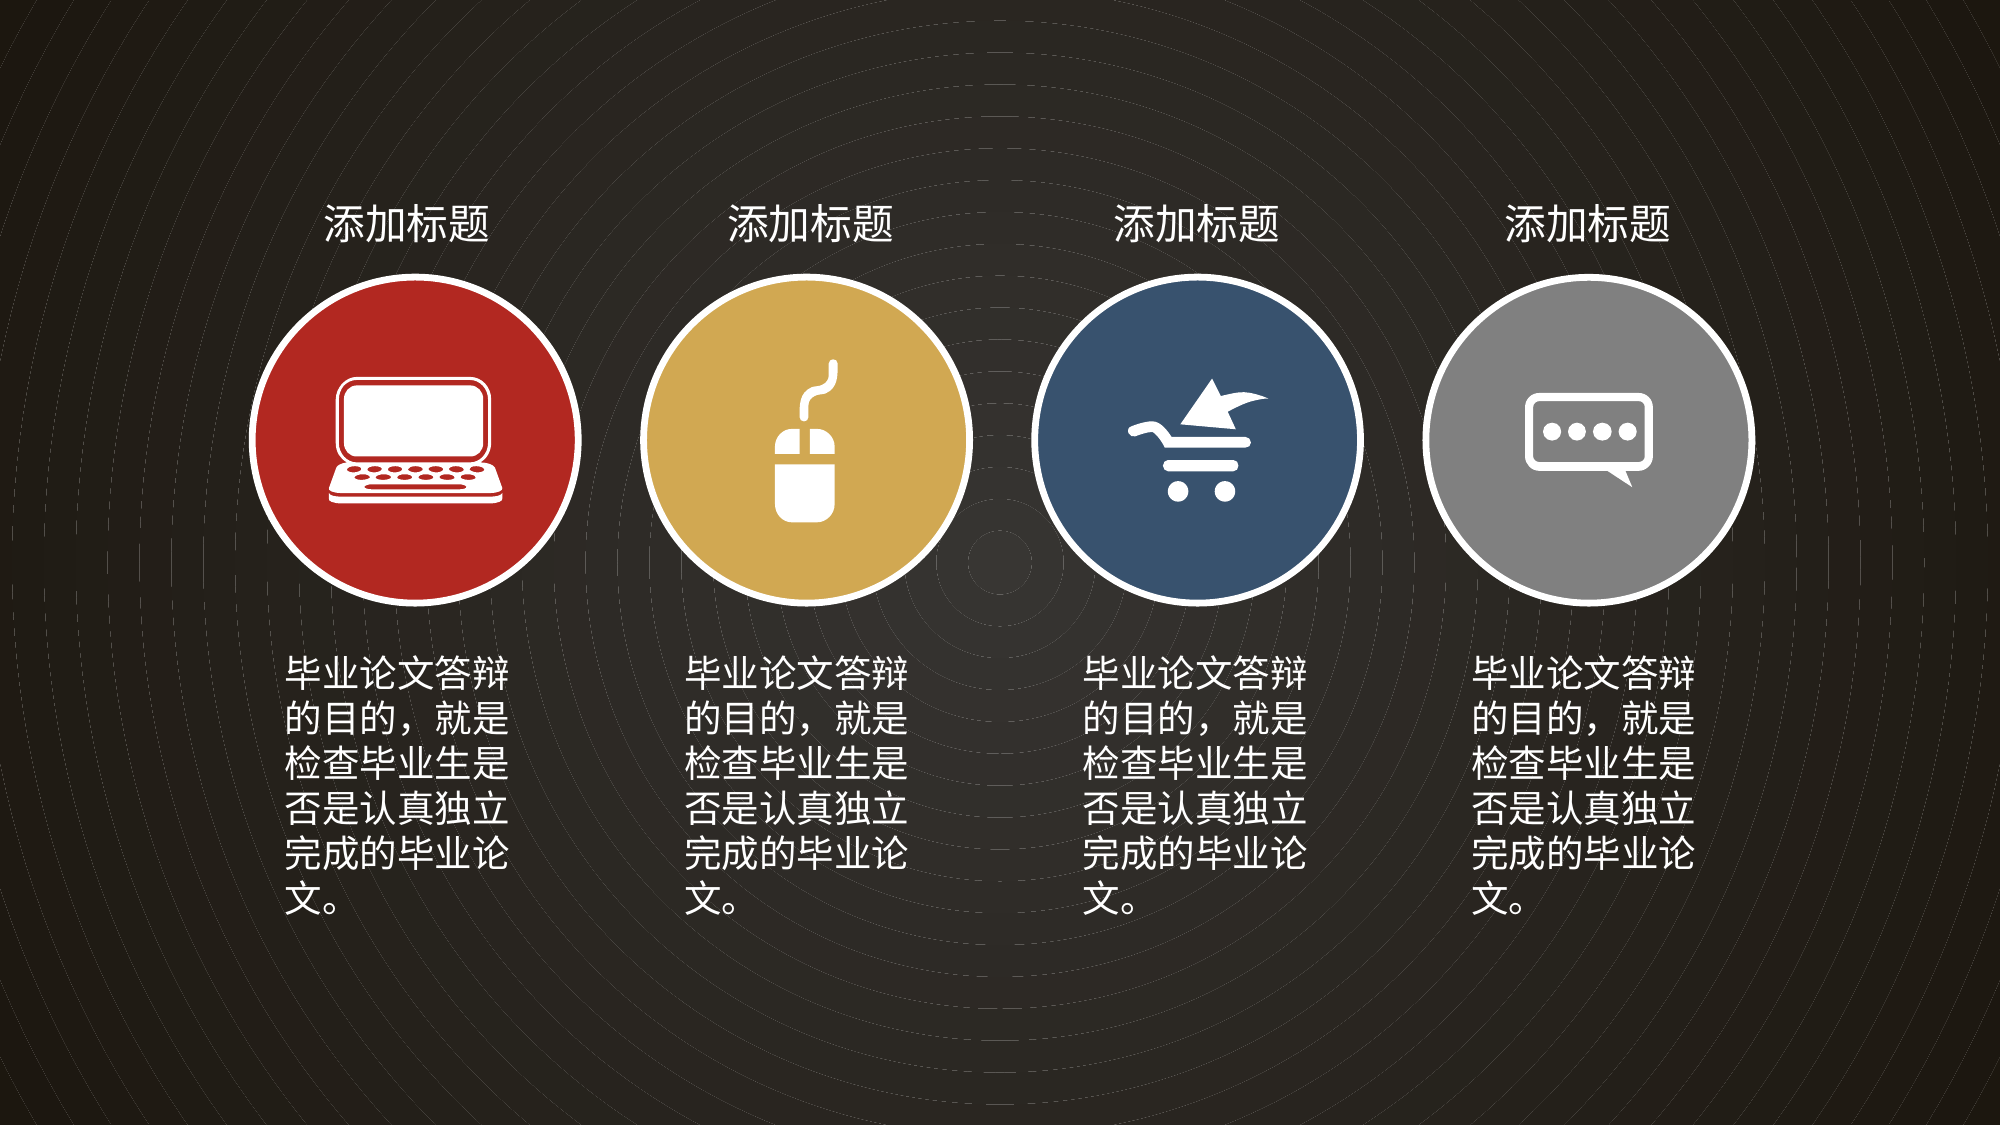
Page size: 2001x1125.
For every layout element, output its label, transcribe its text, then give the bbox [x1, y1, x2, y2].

text_box [1424, 276, 1753, 605]
text_box 毕业论文答辩的目的，就是检查毕业生是否是认真独立完成的毕业论文。 [669, 643, 948, 928]
text_box 添加标题 [1489, 190, 1696, 255]
text_box [251, 276, 580, 605]
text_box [1525, 392, 1653, 488]
text_box [642, 276, 971, 605]
text_box 毕业论文答辩的目的，就是检查毕业生是否是认真独立完成的毕业论文。 [1456, 643, 1735, 928]
text_box 添加标题 [308, 190, 515, 255]
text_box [1127, 378, 1269, 502]
text_box [1033, 276, 1362, 605]
text_box 添加标题 [1098, 190, 1305, 255]
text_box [774, 357, 839, 523]
text_box 添加标题 [712, 190, 919, 255]
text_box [327, 376, 503, 504]
text_box 毕业论文答辩的目的，就是检查毕业生是否是认真独立完成的毕业论文。 [1068, 643, 1347, 928]
text_box 毕业论文答辩的目的，就是检查毕业生是否是认真独立完成的毕业论文。 [270, 643, 549, 928]
